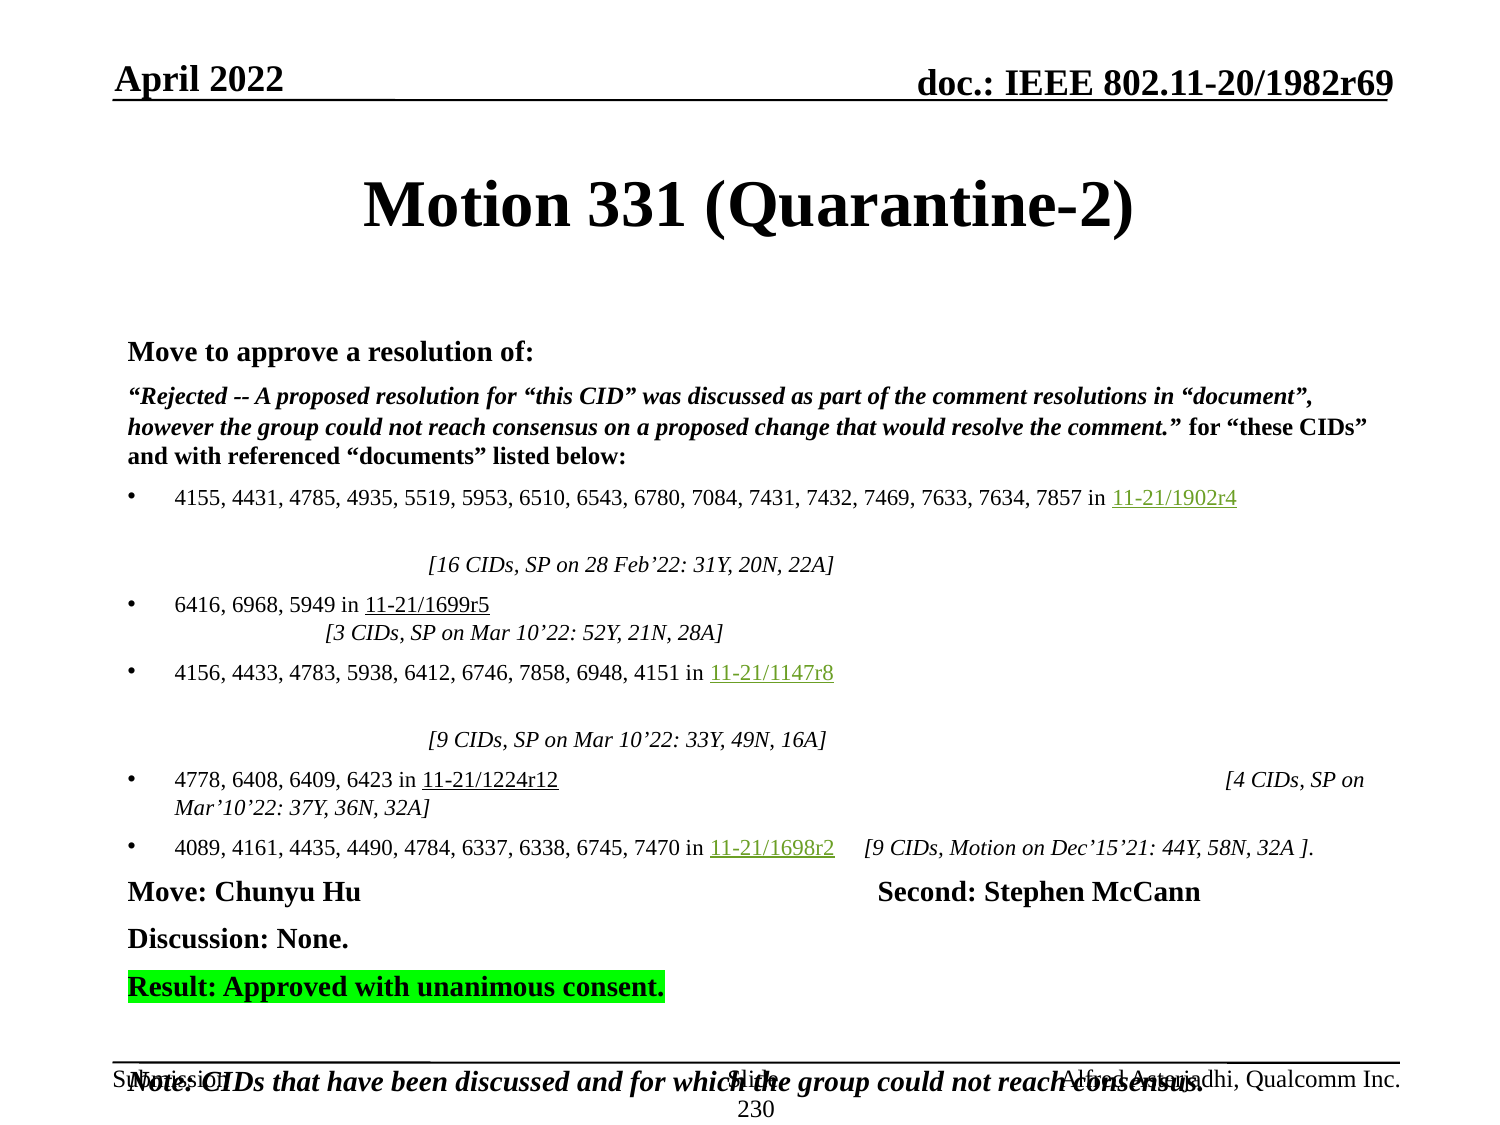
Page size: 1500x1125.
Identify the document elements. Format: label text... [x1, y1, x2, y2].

title Motion 331 (Quarantine-2) [112, 112, 1388, 288]
footer Alfred Asterjadhi, Qualcomm Inc. [878, 1061, 1402, 1093]
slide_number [114, 54, 423, 100]
list Move to approve a resolution of: “Rejected -- A proposed resolution for “this CID” was discussed as part of the comment resolutions in “document”, however the group could not reach consensus on a proposed change that would resolve the comment.” for “these CIDs” and with referenced “documents” listed below: 4155, 4431, 4785, 4935, 5519, 5953, 6510, 6543, 6780, 7084, 7431, 7432, 7469, 7633, 7634, 7857 in 11-21/1902r4 [16 CIDs, SP on 28 Feb’22: 31Y, 20N, 22A] 6416, 6968, 5949 in 11-21/1699r5 [3 CIDs, SP on Mar 10’22: 52Y, 21N, 28A] 4156, 4433, 4783, 5938, 6412, 6746, 7858, 6948, 4151 in 11-21/1147r8 [9 CIDs, SP on Mar 10’22: 33Y, 49N, 16A] 4778, 6408, 6409, 6423 in 11-21/1224r12 [4 CIDs, SP on Mar’10’22: 37Y, 36N, 32A] 4089, 4161, 4435, 4490, 4784, 6337, 6338, 6745, 7470 in 11-21/1698r2 [9 CIDs, Motion on Dec’15’21: 44Y, 58N, 32A ]. Move: Chunyu Hu Second: Stephen McCann Discussion: None. Result: Approved with unanimous consent. Note: CIDs that have been discussed and for which the group could not reach consensus. [112, 324, 1388, 1063]
slide_number Slide 230 [712, 1061, 800, 1123]
